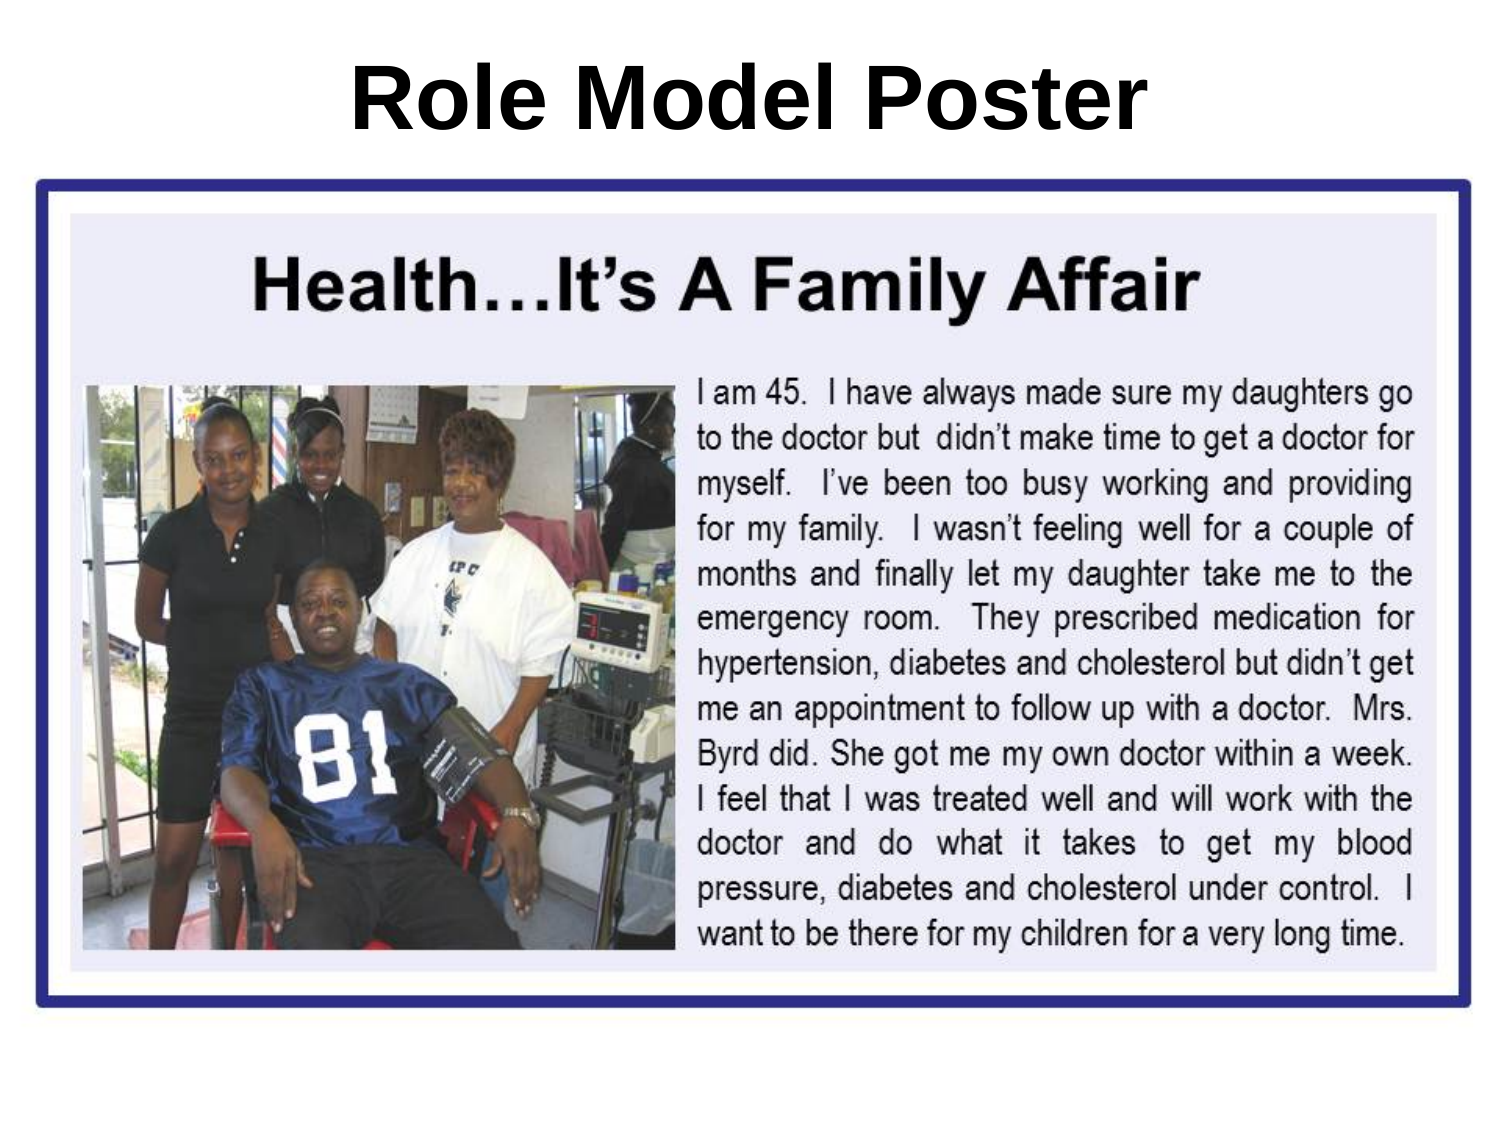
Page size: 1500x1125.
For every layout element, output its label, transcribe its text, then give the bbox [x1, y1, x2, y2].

picture [0, 155, 1498, 1125]
title Role Model Poster [112, 27, 1388, 154]
